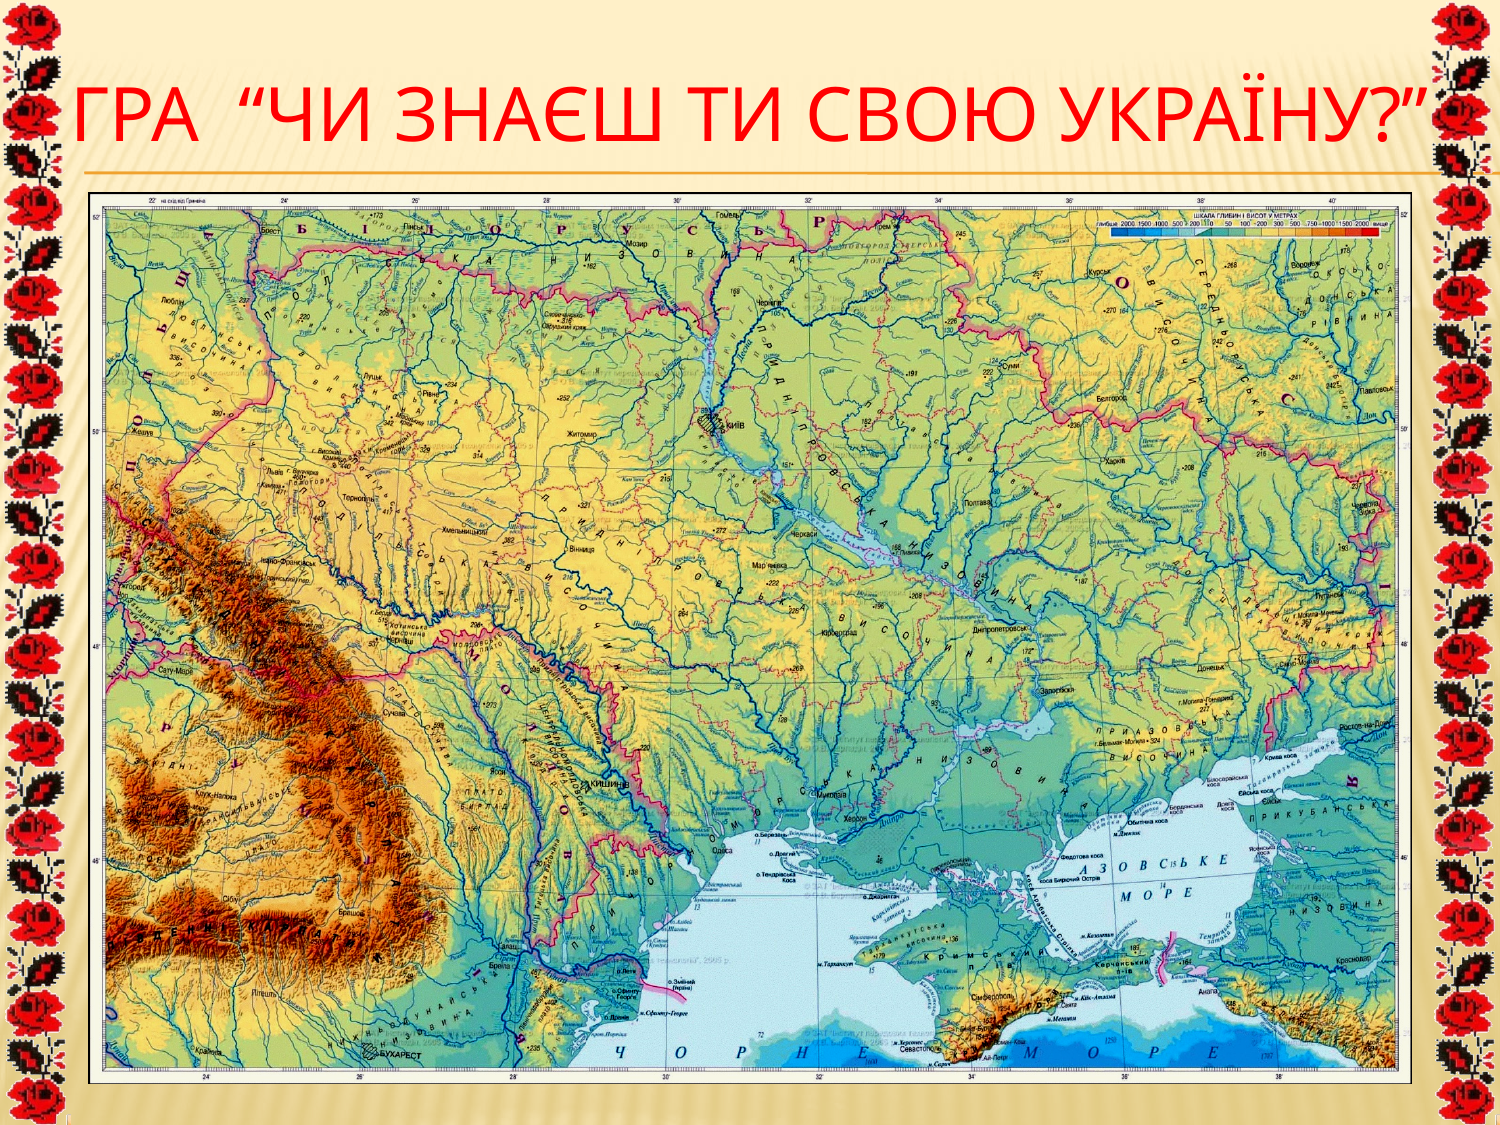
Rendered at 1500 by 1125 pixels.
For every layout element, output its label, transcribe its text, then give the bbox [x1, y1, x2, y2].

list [87, 191, 1412, 1084]
picture [0, 0, 72, 1125]
title Гра “Чи знаєш ти свою Україну?” [80, 54, 1418, 169]
picture [1428, 0, 1500, 1125]
